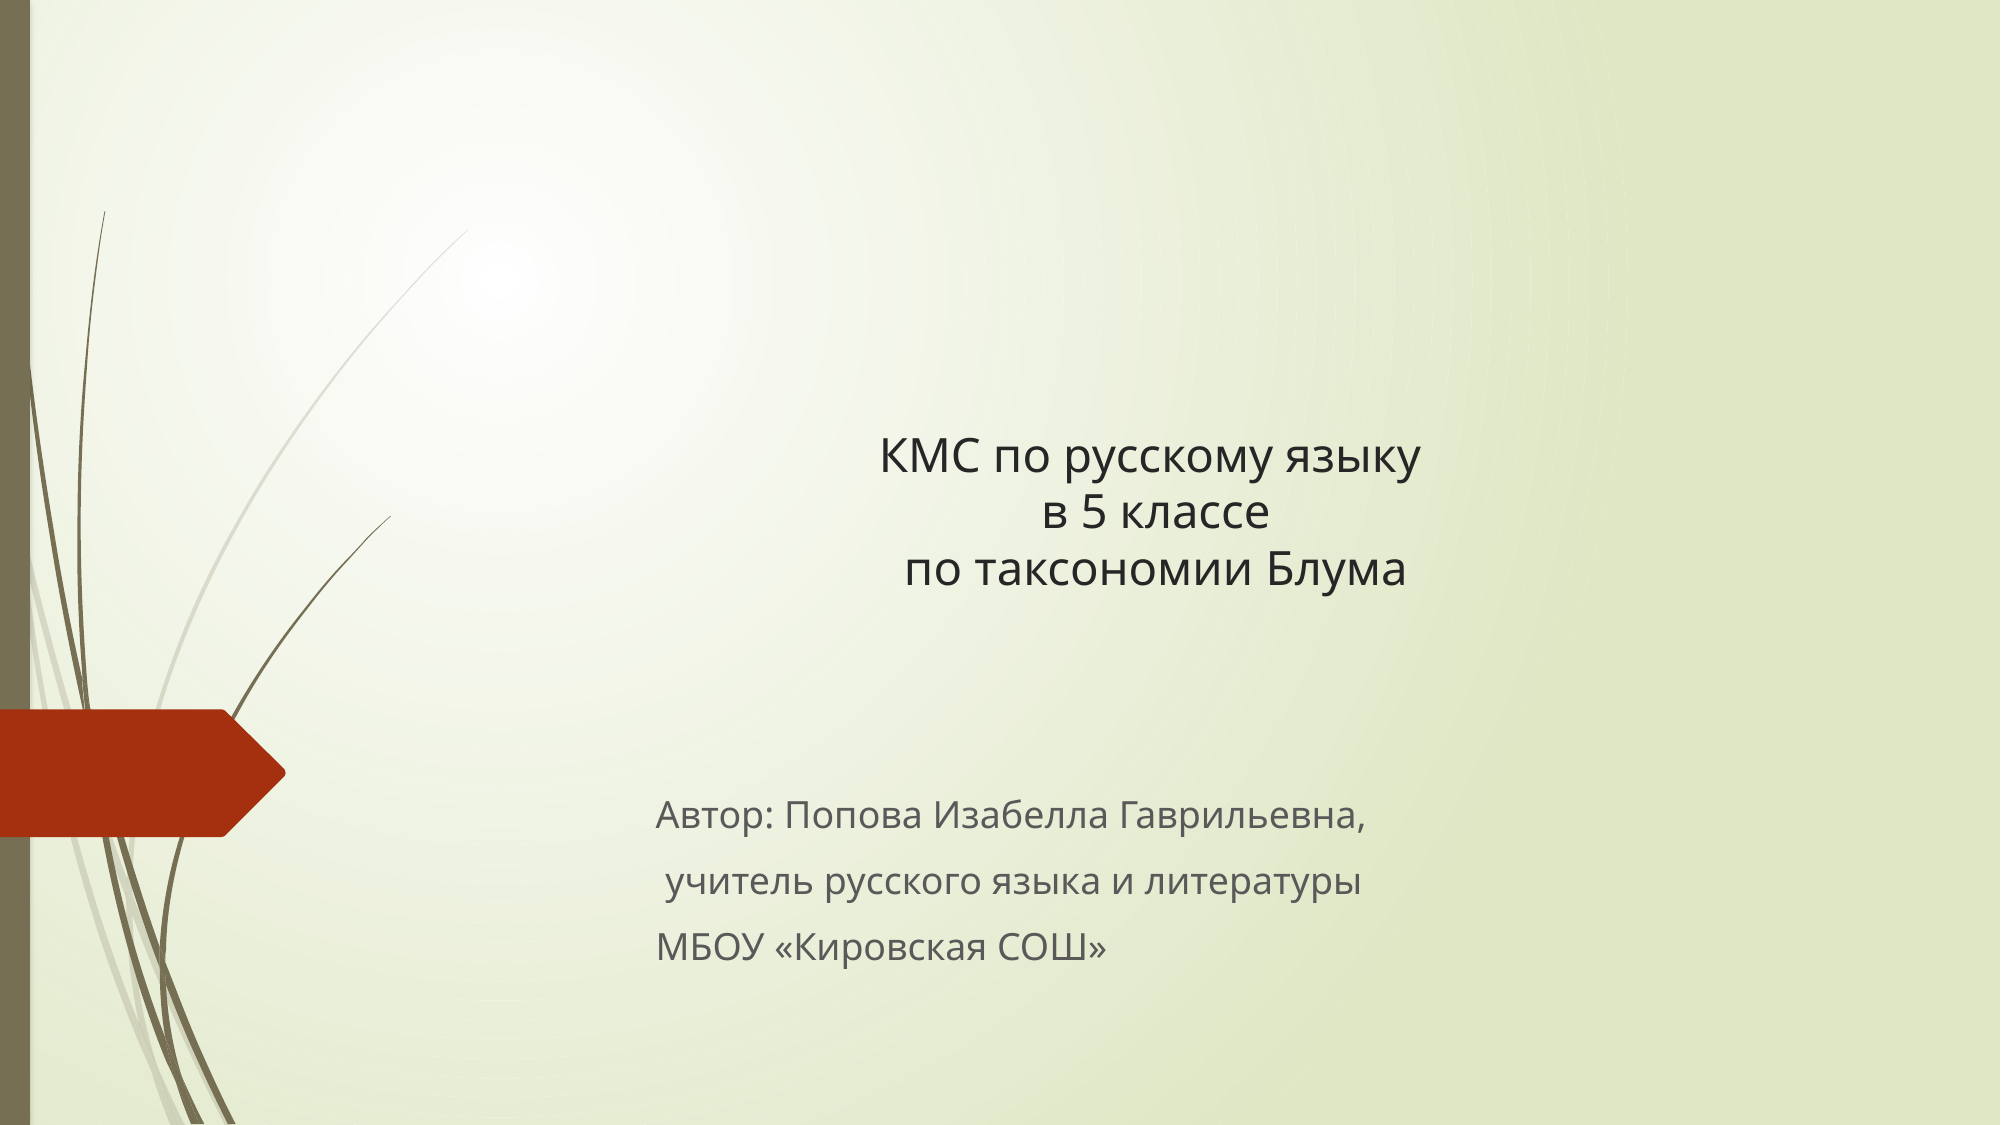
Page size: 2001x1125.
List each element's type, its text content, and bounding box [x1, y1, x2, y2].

subtitle Автор: Попова Изабелла Гаврильевна, учитель русского языка и литературы МБОУ «Кировская СОШ» [640, 783, 1750, 1038]
title КМС по русскому языку в 5 классе по таксономии Блума [424, 412, 1888, 660]
